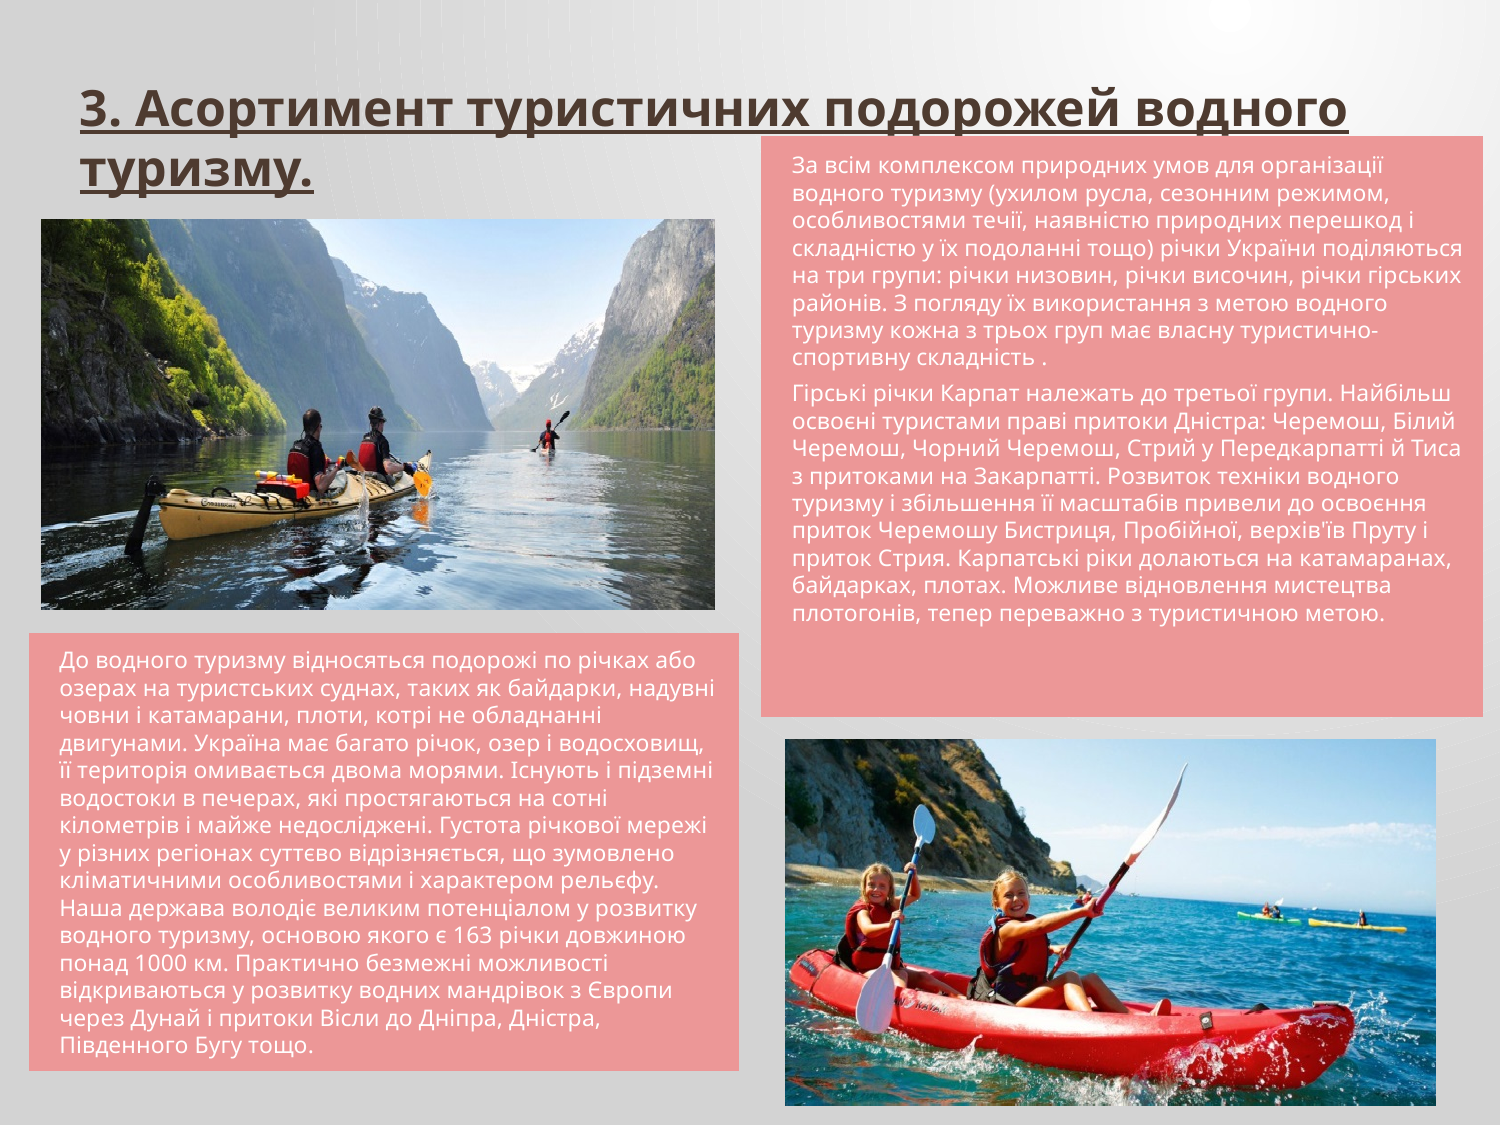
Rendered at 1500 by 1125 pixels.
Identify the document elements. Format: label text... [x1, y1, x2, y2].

title 3. Асортимент туристичних подорожей водного туризму. [64, 42, 1415, 231]
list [785, 739, 1436, 1107]
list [41, 219, 715, 610]
list За всім комплексом природних умов для організації водного туризму (ухилом русла, сезонним режимом, особливостями течії, наявністю природних перешкод і складністю у їх подоланні тощо) річки України поділяються на три групи: річки низовин, річки височин, річки гірських районів. З погляду їх використання з метою водного туризму кожна з трьох груп має власну туристично-спортивну складність . Гірські річки Карпат належать до третьої групи. Найбільш освоєні туристами праві притоки Дністра: Черемош, Білий Черемош, Чорний Черемош, Стрий у Передкарпатті й Тиса з притоками на Закарпатті. Розвиток техніки водного туризму і збільшення її масштабів привели до освоєння приток Черемошу Бистриця, Пробійної, верхів'їв Пруту і приток Стрия. Карпатські ріки долаються на катамаранах, байдарках, плотах. Можливе відновлення мистецтва плотогонів, тепер переважно з туристичною метою. [761, 136, 1483, 717]
list До водного туризму відносяться подорожі по річках або озерах на туристських суднах, таких як байдарки, надувні човни і катамарани, плоти, котрі не обладнанні двигунами. Україна має багато річок, озер і водосховищ, її територія омивається двома морями. Існують і підземні водостоки в печерах, які простягаються на сотні кілометрів і майже недосліджені. Густота річкової мережі у різних регіонах суттєво відрізняється, що зумовлено кліматичними особливостями і характером рельєфу. Наша держава володіє великим потенціалом у розвитку водного туризму, основою якого є 163 річки довжиною понад 1000 км. Практично безмежні можливості відкриваються у розвитку водних мандрівок з Європи через Дунай і притоки Вісли до Дніпра, Дністра, Південного Бугу тощо. [29, 633, 739, 1071]
